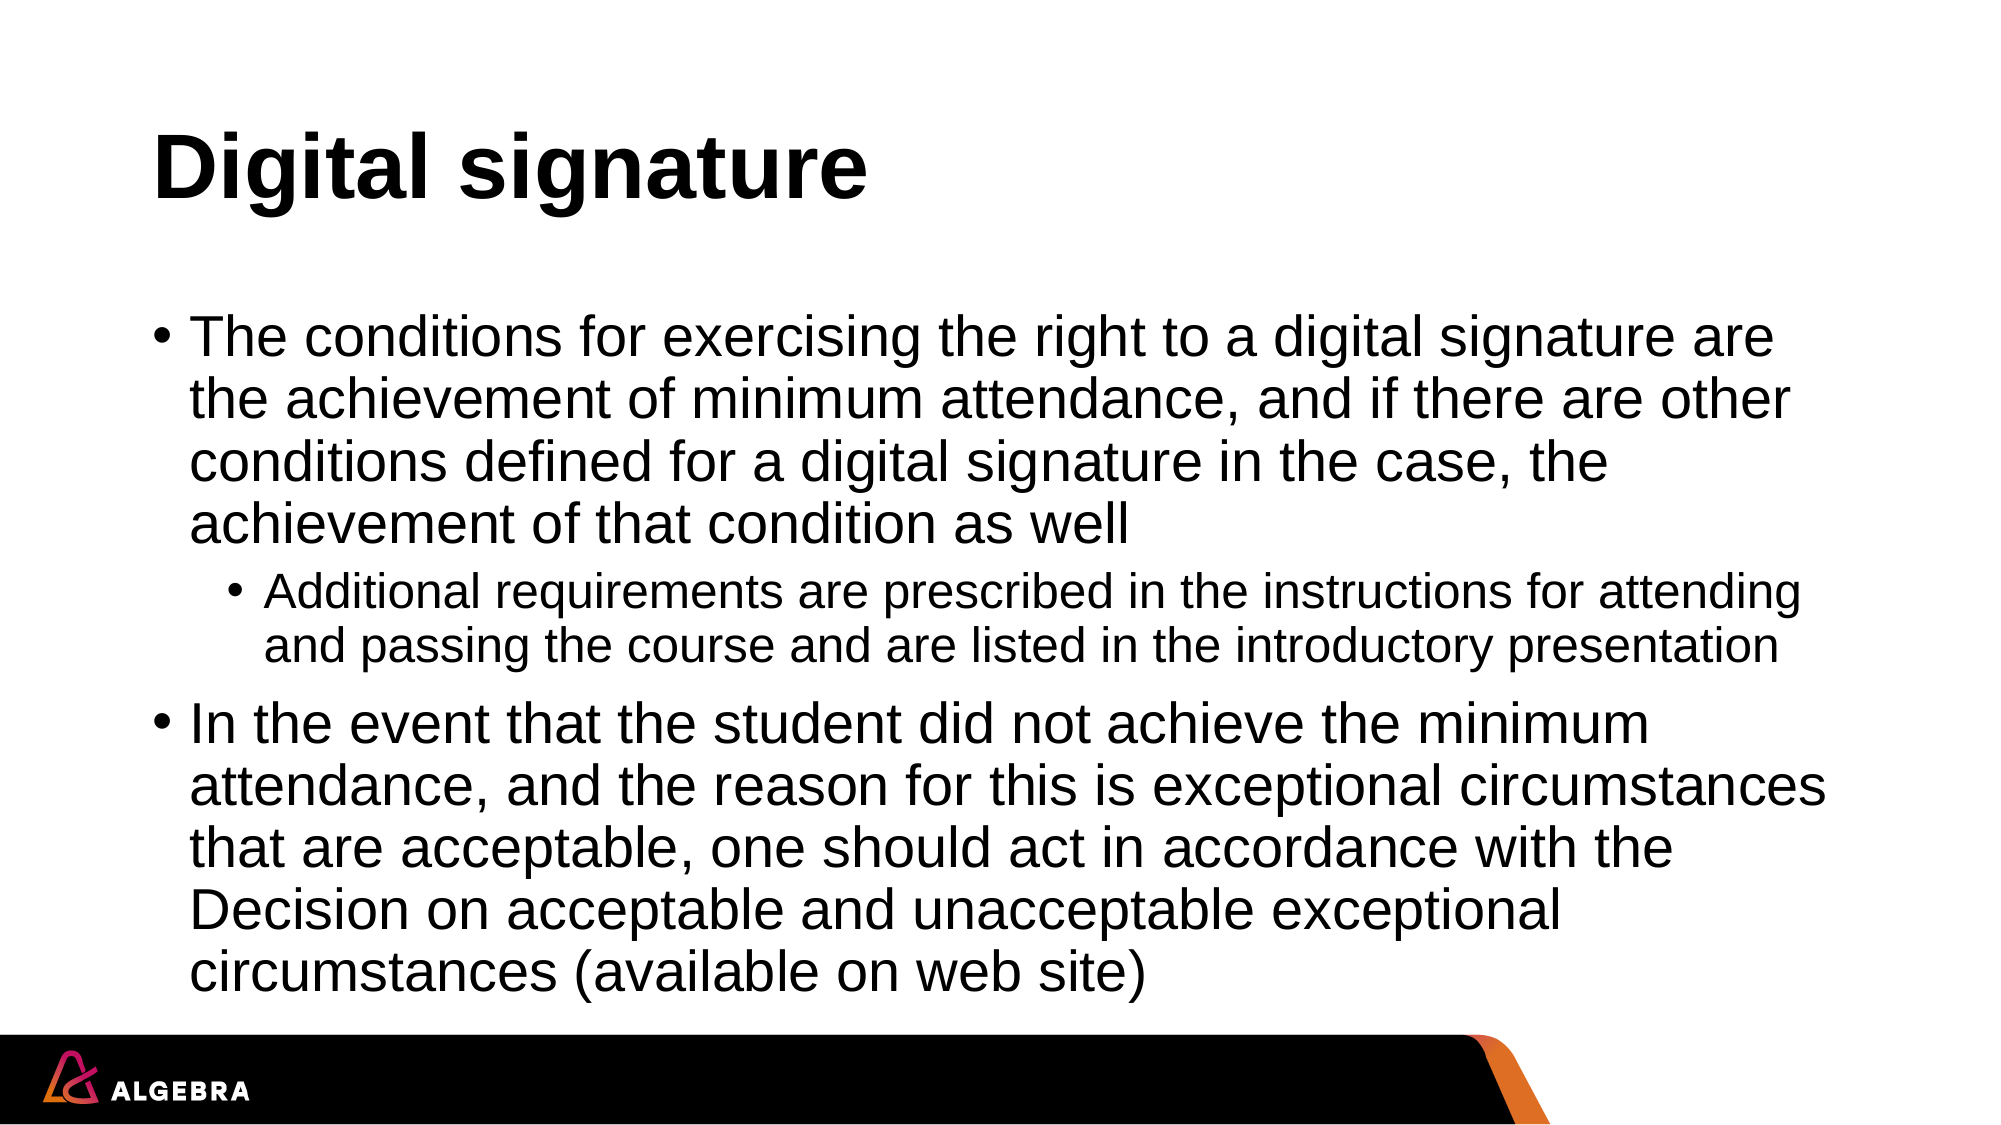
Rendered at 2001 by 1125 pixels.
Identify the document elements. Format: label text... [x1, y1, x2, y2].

list The conditions for exercising the right to a digital signature are the achievement of minimum attendance, and if there are other conditions defined for a digital signature in the case, the achievement of that condition as well Additional requirements are prescribed in the instructions for attending and passing the course and are listed in the introductory presentation In the event that the student did not achieve the minimum attendance, and the reason for this is exceptional circumstances that are acceptable, one should act in accordance with the Decision on acceptable and unacceptable exceptional circumstances (available on web site) [137, 299, 1863, 1014]
picture [0, 1034, 1733, 1125]
title Digital signature [137, 59, 1863, 278]
